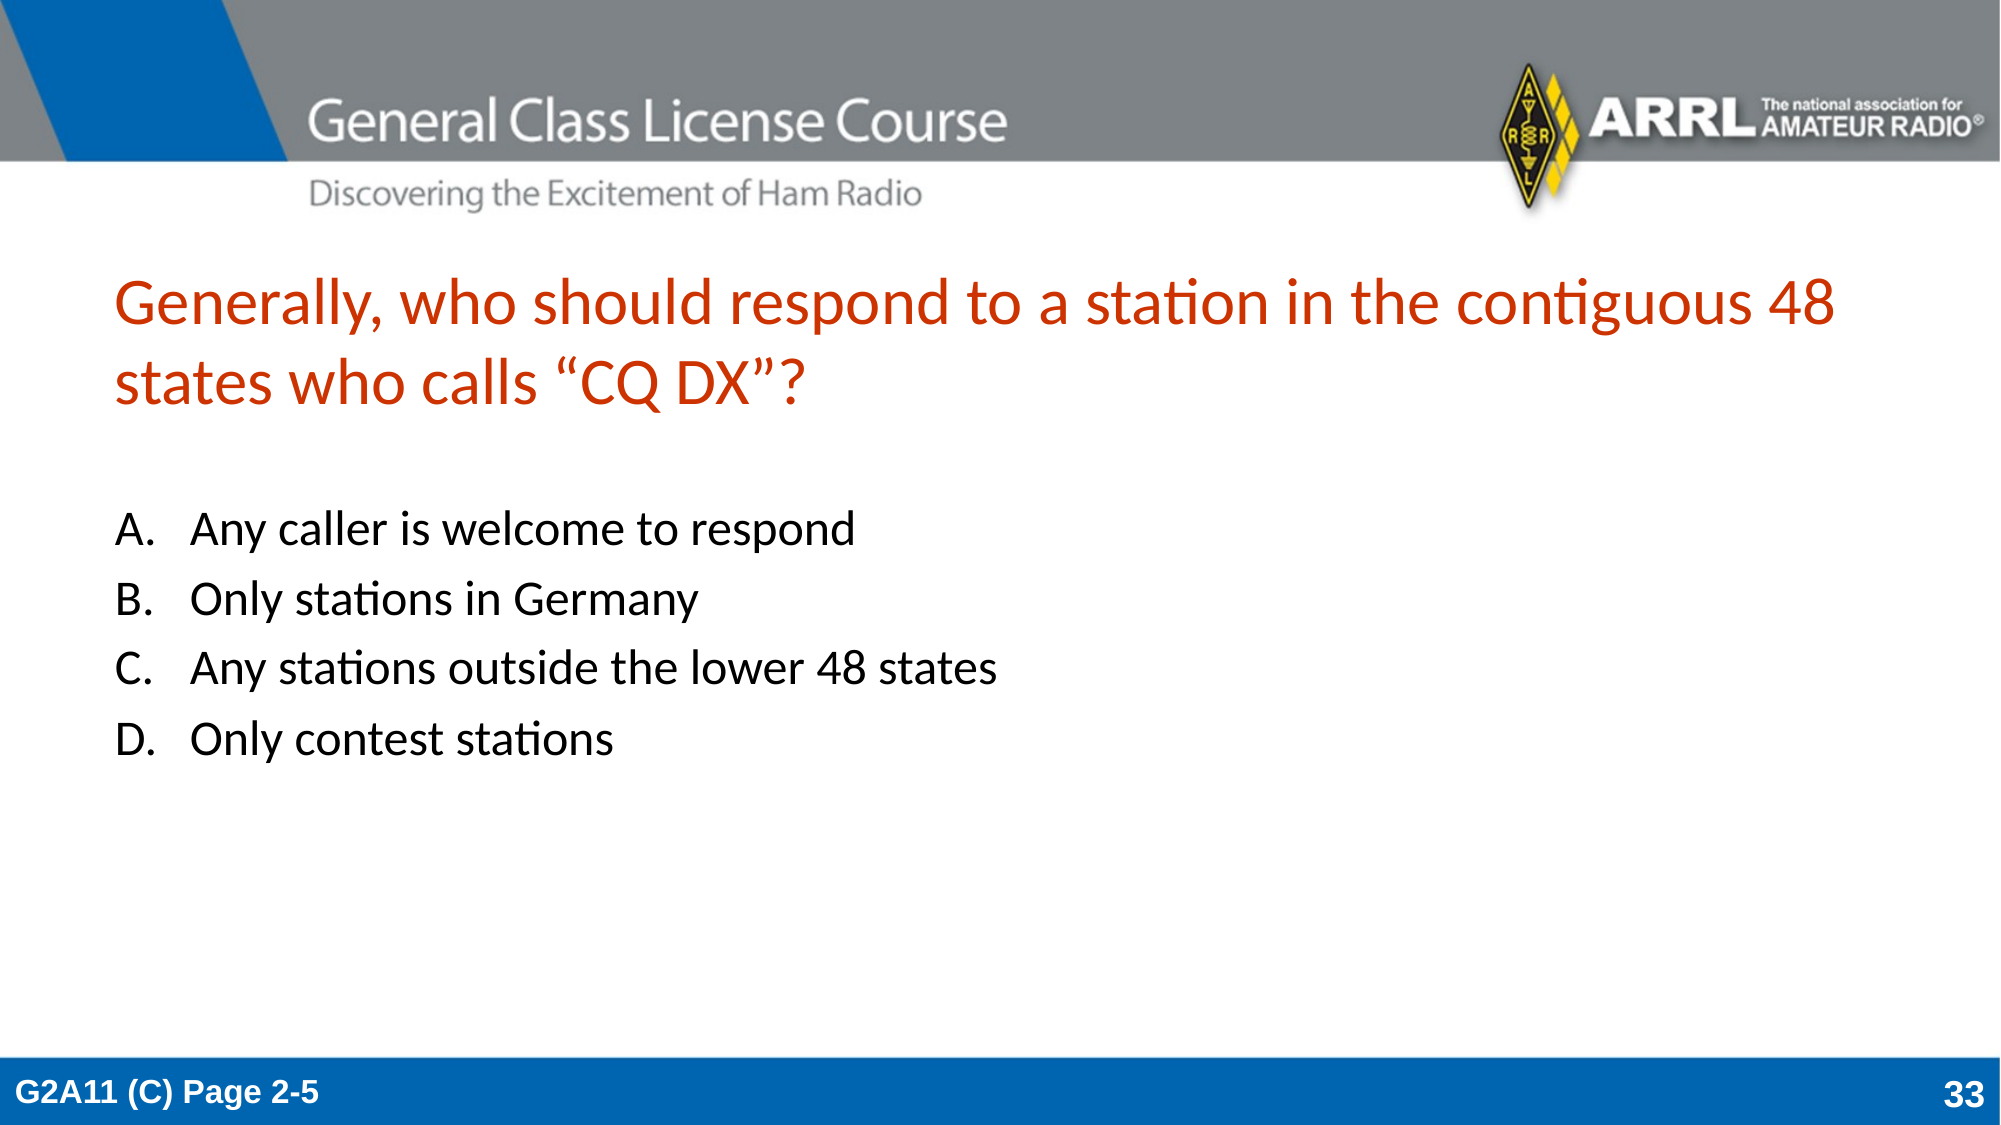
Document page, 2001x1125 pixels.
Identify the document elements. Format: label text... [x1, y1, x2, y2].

title Generally, who should respond to a station in the contiguous 48 states who calls “CQ DX”? [99, 249, 1900, 388]
picture [0, 0, 2001, 1125]
text_box G2A11 (C) Page 2-5 [0, 1062, 1313, 1118]
text_box 33 [1875, 1062, 2000, 1123]
list Any caller is welcome to respond Only stations in Germany Any stations outside the lower 48 states Only contest stations [99, 487, 1900, 1005]
